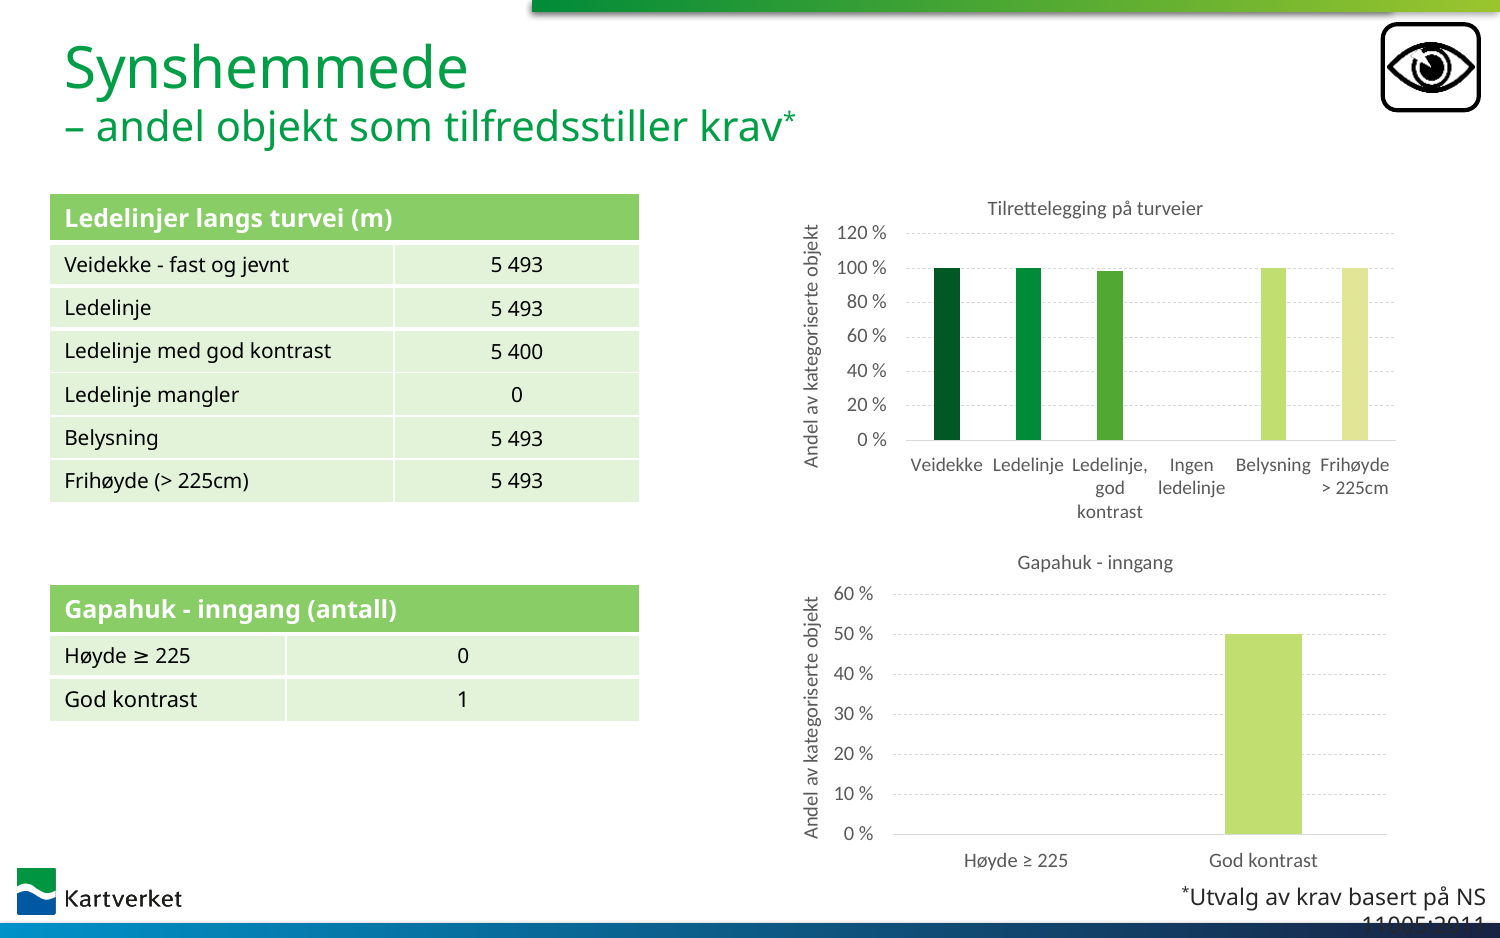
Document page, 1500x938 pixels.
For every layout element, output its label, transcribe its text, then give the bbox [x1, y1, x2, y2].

table_cell Frihøyde (> 225cm) [50, 460, 393, 502]
table_cell 1 [287, 679, 639, 721]
table_cell 5 493 [395, 288, 639, 327]
table_cell 0 [395, 373, 639, 415]
table_cell Høyde ≥ 225 [50, 636, 285, 675]
table_cell Ledelinje mangler [50, 373, 393, 415]
table_cell 5 493 [395, 417, 639, 458]
table_cell Ledelinje [50, 288, 393, 327]
table_header Gapahuk - inngang (antall) [50, 585, 639, 632]
table_cell 5 493 [395, 245, 639, 284]
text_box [1382, 24, 1480, 111]
table_cell God kontrast [50, 679, 285, 721]
table_cell Ledelinje med god kontrast [50, 331, 393, 372]
picture [791, 541, 1400, 880]
table_cell 5 400 [395, 331, 639, 372]
table_cell 5 493 [395, 460, 639, 502]
picture [791, 187, 1400, 526]
table_header Ledelinjer langs turvei (m) [50, 194, 639, 240]
table_cell 0 [287, 636, 639, 675]
text_box *Utvalg av krav basert på NS 11005:2011 [1068, 873, 1500, 938]
table_cell Belysning [50, 417, 393, 458]
table_cell Veidekke - fast og jevnt [50, 245, 393, 284]
text_box Synshemmede – andel objekt som tilfredsstiller krav* [49, 24, 1431, 158]
